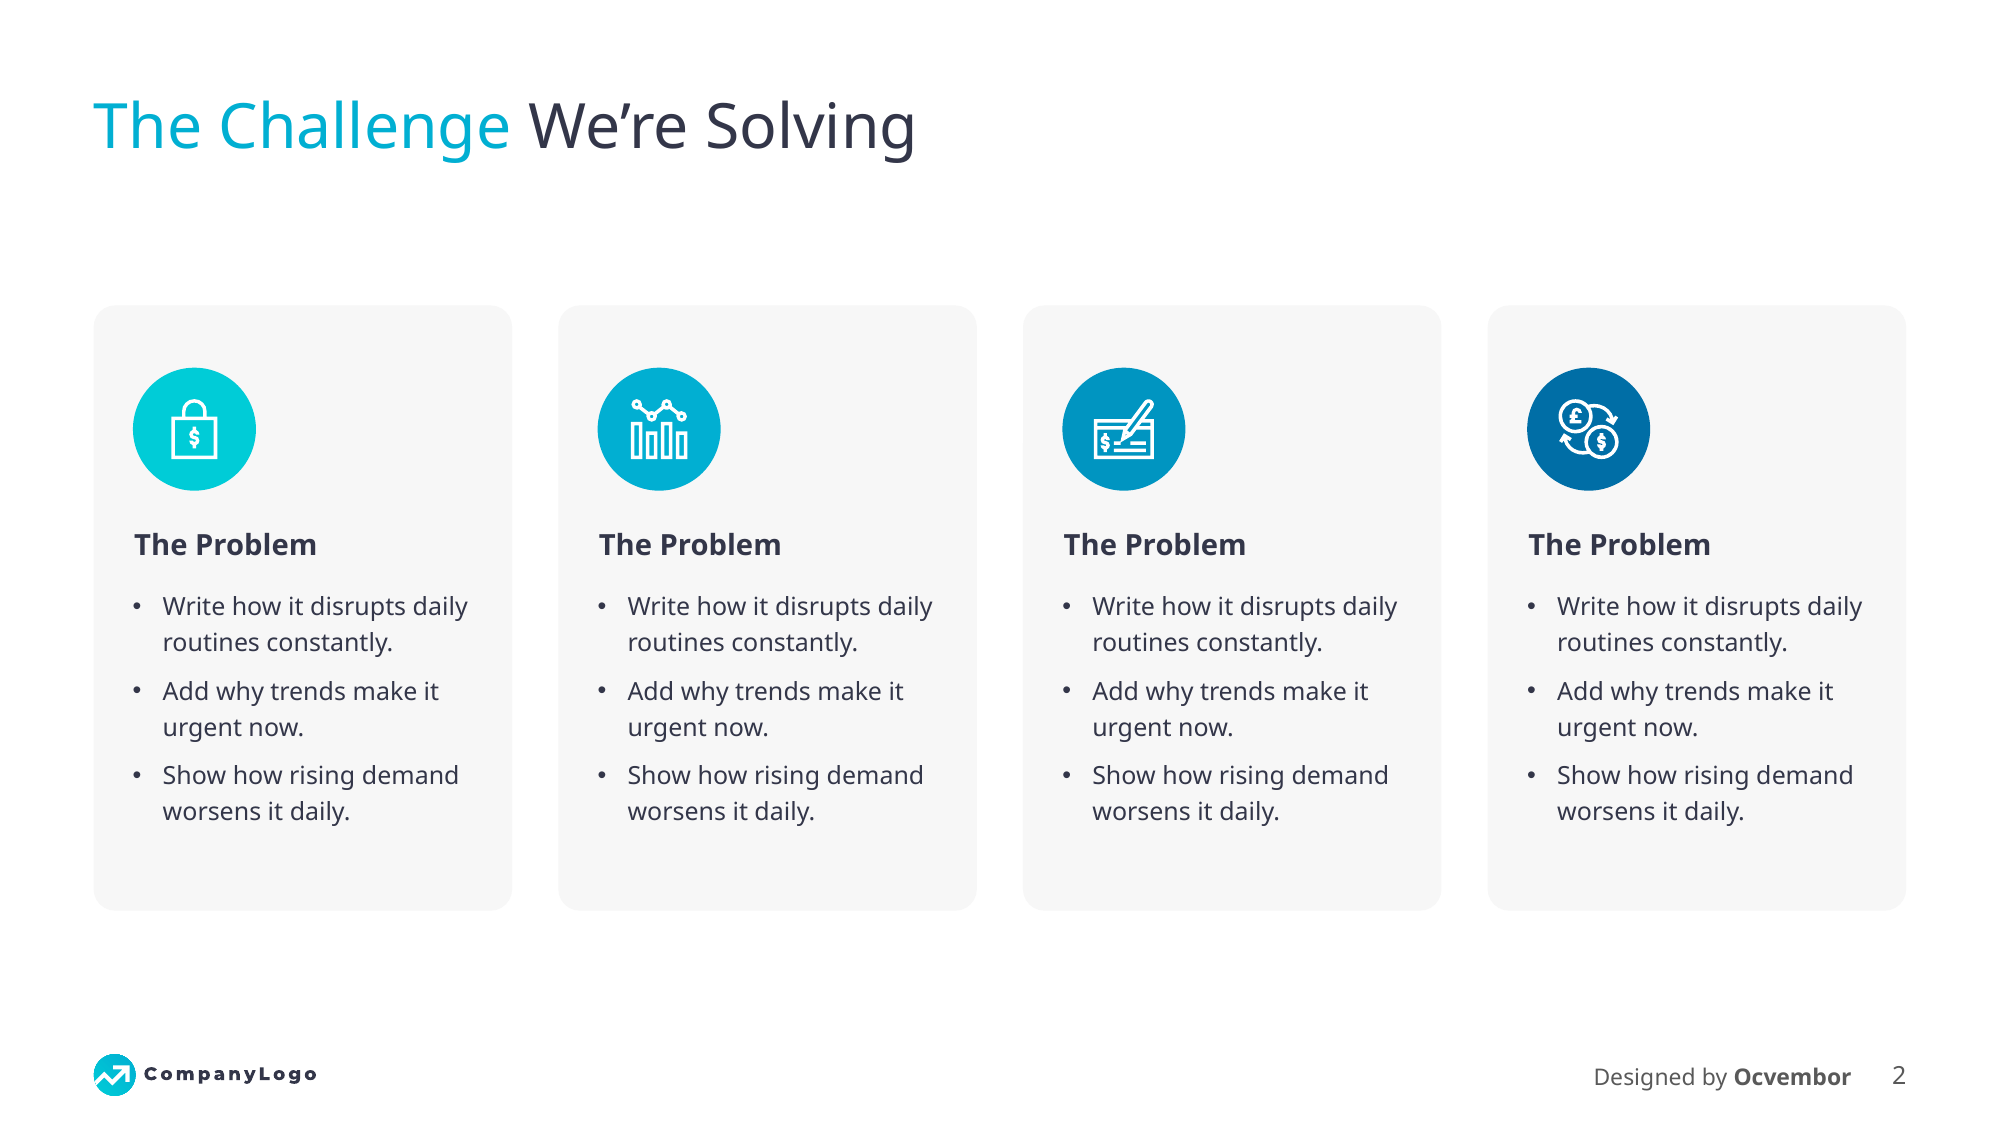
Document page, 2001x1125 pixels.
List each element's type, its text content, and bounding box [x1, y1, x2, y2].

text_box Write how it disrupts daily routines constantly. Add why trends make it urgent now. Show how rising demand worsens it daily. [132, 584, 474, 826]
text_box [93, 305, 513, 911]
title The Challenge We’re Solving [93, 85, 1907, 162]
text_box [132, 367, 256, 491]
text_box [597, 367, 721, 491]
text_box [660, 421, 673, 460]
text_box [558, 305, 977, 911]
text_box [1527, 367, 1651, 491]
text_box [631, 399, 687, 422]
text_box Write how it disrupts daily routines constantly. Add why trends make it urgent now. Show how rising demand worsens it daily. [1062, 584, 1403, 826]
text_box [675, 431, 688, 460]
text_box Write how it disrupts daily routines constantly. Add why trends make it urgent now. Show how rising demand worsens it daily. [1527, 584, 1868, 826]
text_box [1022, 305, 1442, 911]
text_box [1487, 305, 1907, 911]
text_box [645, 431, 658, 460]
text_box [630, 421, 643, 460]
text_box [171, 399, 218, 460]
text_box The Problem [132, 526, 473, 562]
text_box [1093, 399, 1154, 460]
text_box The Problem [597, 526, 938, 562]
text_box The Problem [1062, 526, 1403, 562]
text_box Write how it disrupts daily routines constantly. Add why trends make it urgent now. Show how rising demand worsens it daily. [597, 584, 939, 826]
text_box [1062, 367, 1186, 491]
text_box The Problem [1527, 526, 1868, 562]
text_box [1558, 399, 1619, 460]
